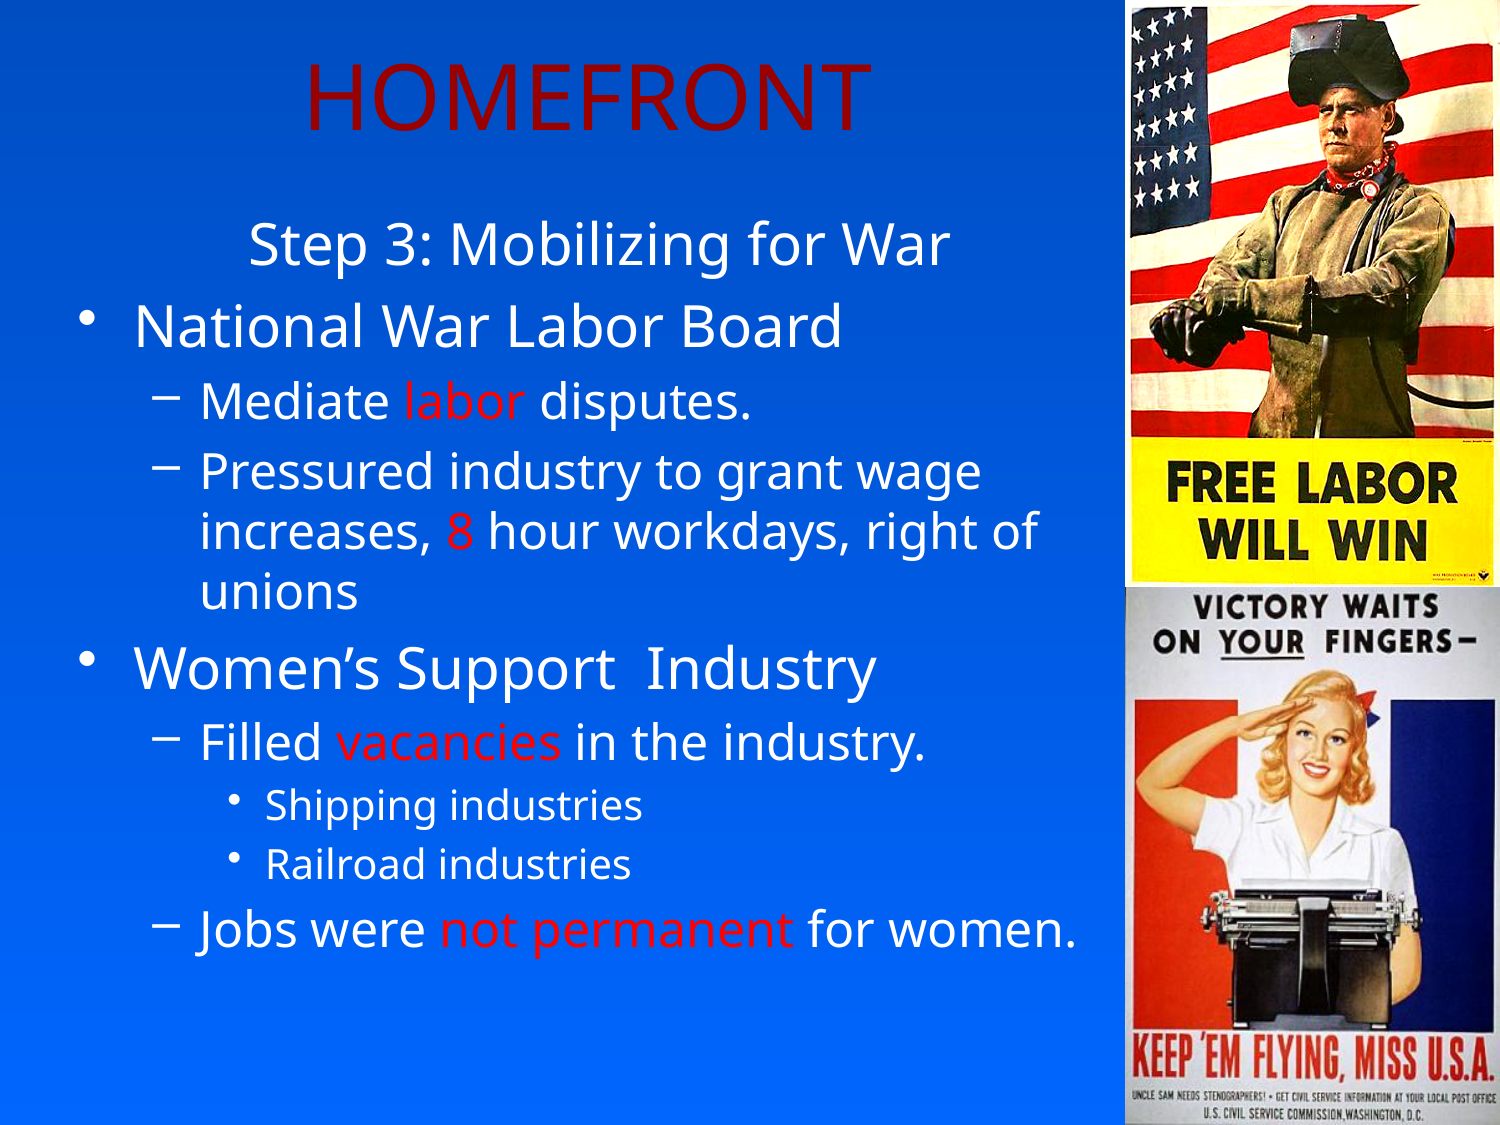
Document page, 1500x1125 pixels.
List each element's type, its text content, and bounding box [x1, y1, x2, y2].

list Step 3: Mobilizing for War National War Labor Board Mediate labor disputes. Pressured industry to grant wage increases, 8 hour workdays, right of unions Women’s Support Industry Filled vacancies in the industry. Shipping industries Railroad industries Jobs were not permanent for women. [62, 199, 1119, 1076]
title HOMEFRONT [0, 0, 1122, 188]
picture [1124, 0, 1500, 1125]
